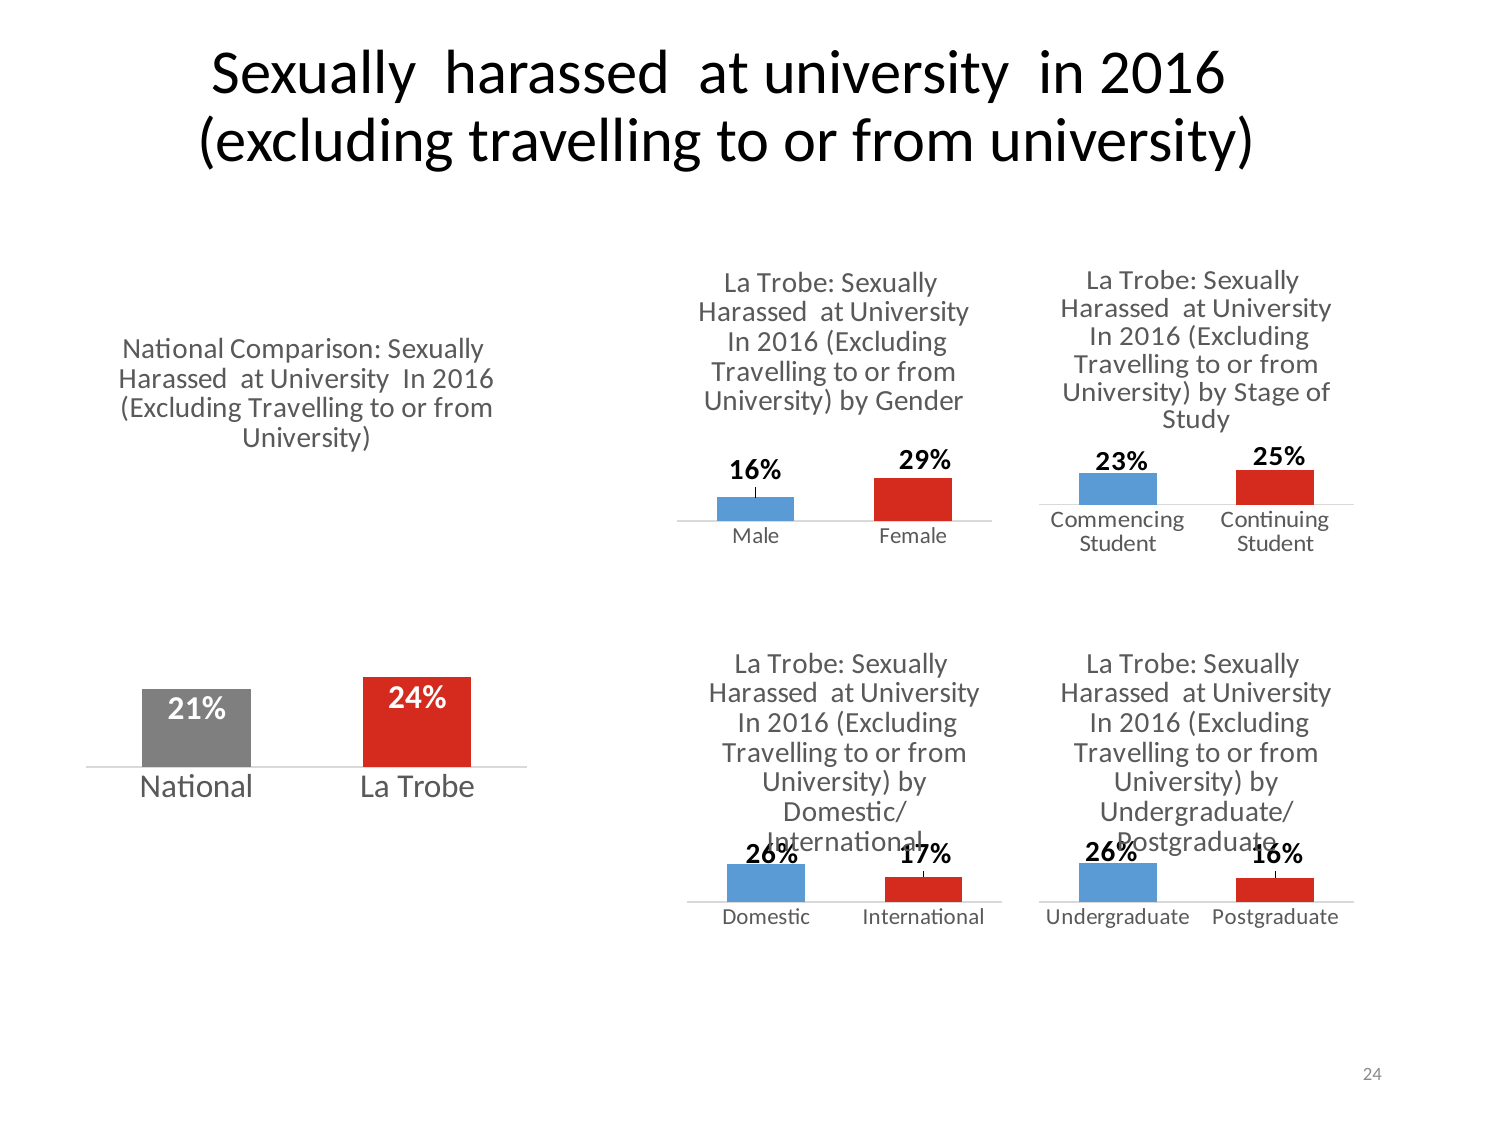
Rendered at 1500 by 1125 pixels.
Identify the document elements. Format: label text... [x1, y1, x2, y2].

chart [667, 628, 1374, 939]
chart [1019, 247, 1374, 558]
chart [58, 309, 555, 828]
slide_number 24 [1059, 1042, 1397, 1103]
chart [656, 247, 1012, 558]
title Sexually harassed at university in 2016 (excluding travelling to or from university) [80, 52, 1374, 163]
